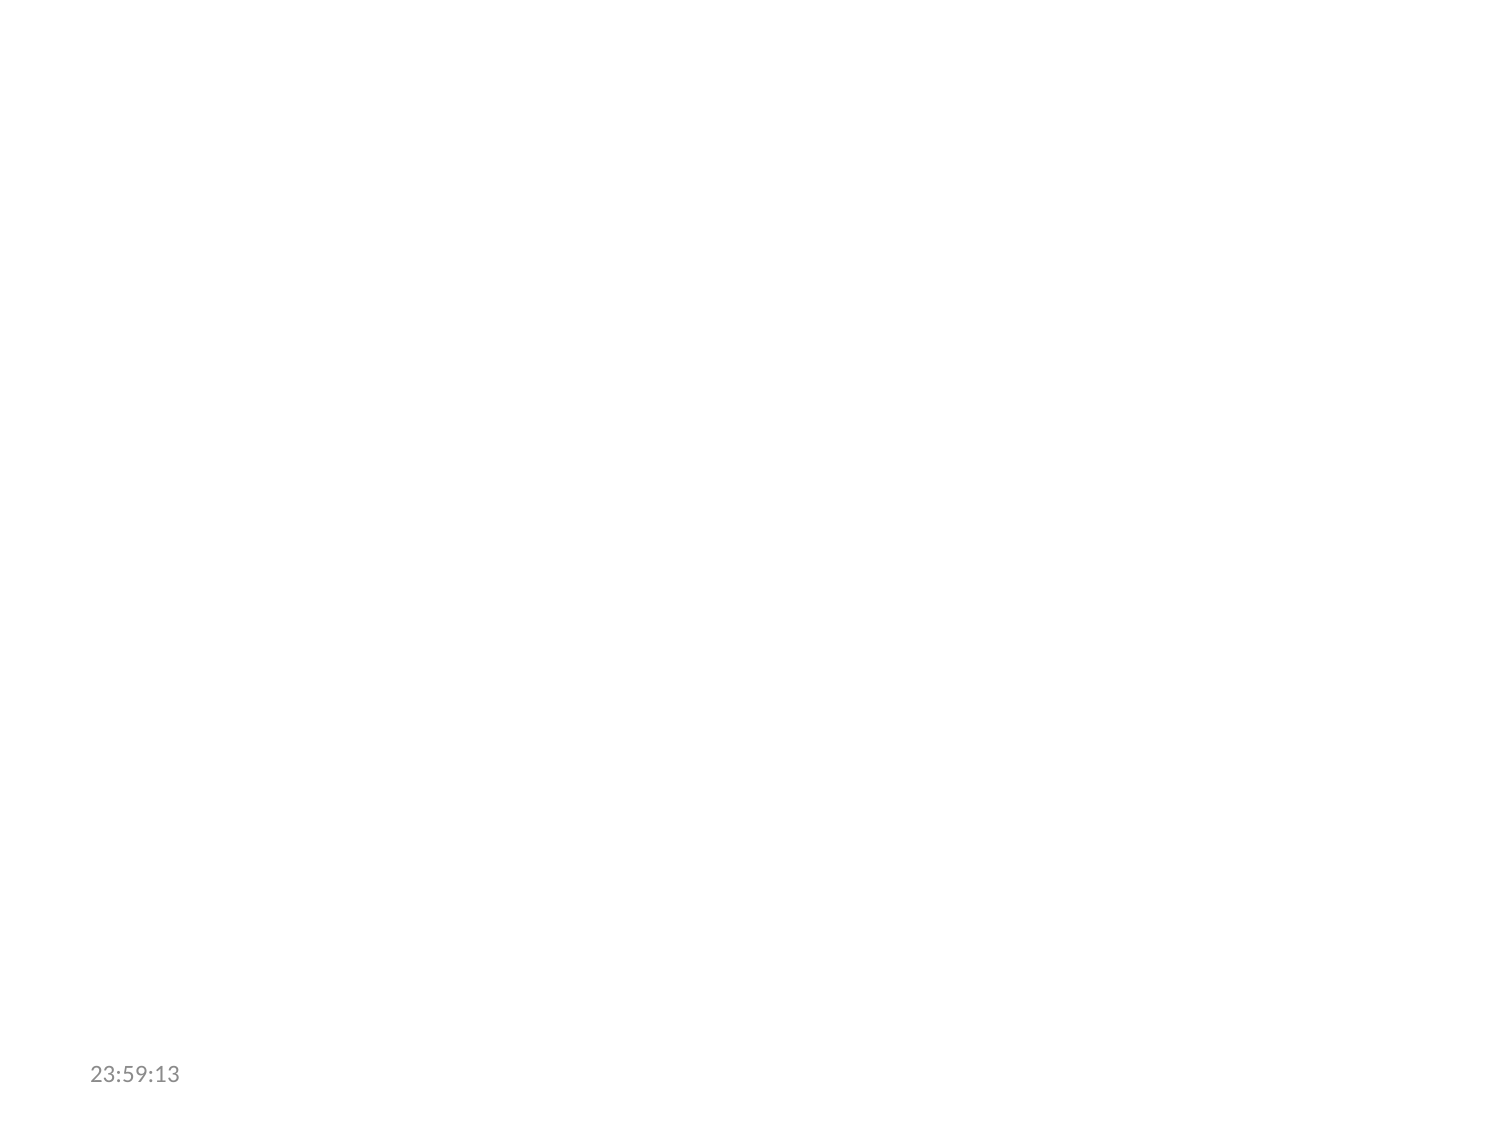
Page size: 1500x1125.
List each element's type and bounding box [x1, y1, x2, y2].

slide_number [75, 1042, 425, 1103]
